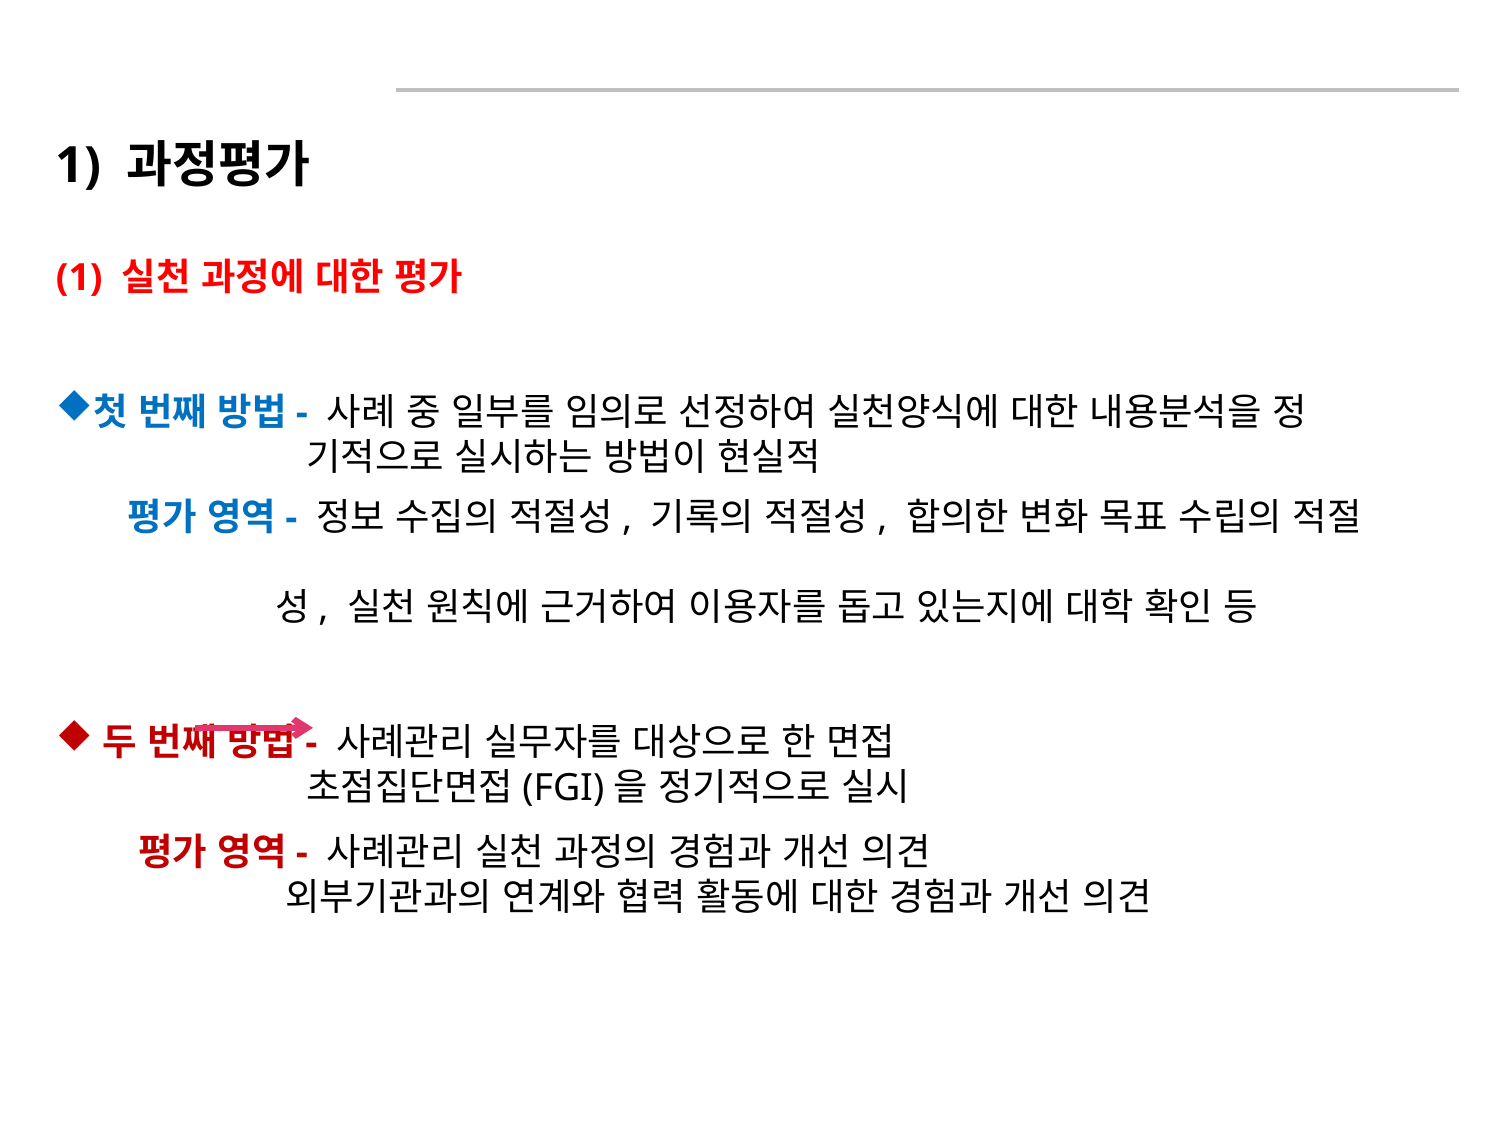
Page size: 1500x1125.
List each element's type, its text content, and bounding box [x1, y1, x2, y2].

text_box 1) 과정평가 (1) 실천 과정에 대한 평가 첫 번째 방법- 사례 중 일부를 임의로 선정하여 실천양식에 대한 내용분석을 정 기적으로 실시하는 방법이 현실적 평가 영역- 정보 수집의 적절성, 기록의 적절성, 합의한 변화 목표 수립의 적절 성, 실천 원칙에 근거하여 이용자를 돕고 있는지에 대학 확인 등 두 번째 방법- 사례관리 실무자를 대상으로 한 면접 초점집단면접(FGI)을 정기적으로 실시 평가 영역- 사례관리 실천 과정의 경험과 개선 의견 외부기관과의 연계와 협력 활동에 대한 경험과 개선 의견 [41, 125, 1459, 971]
